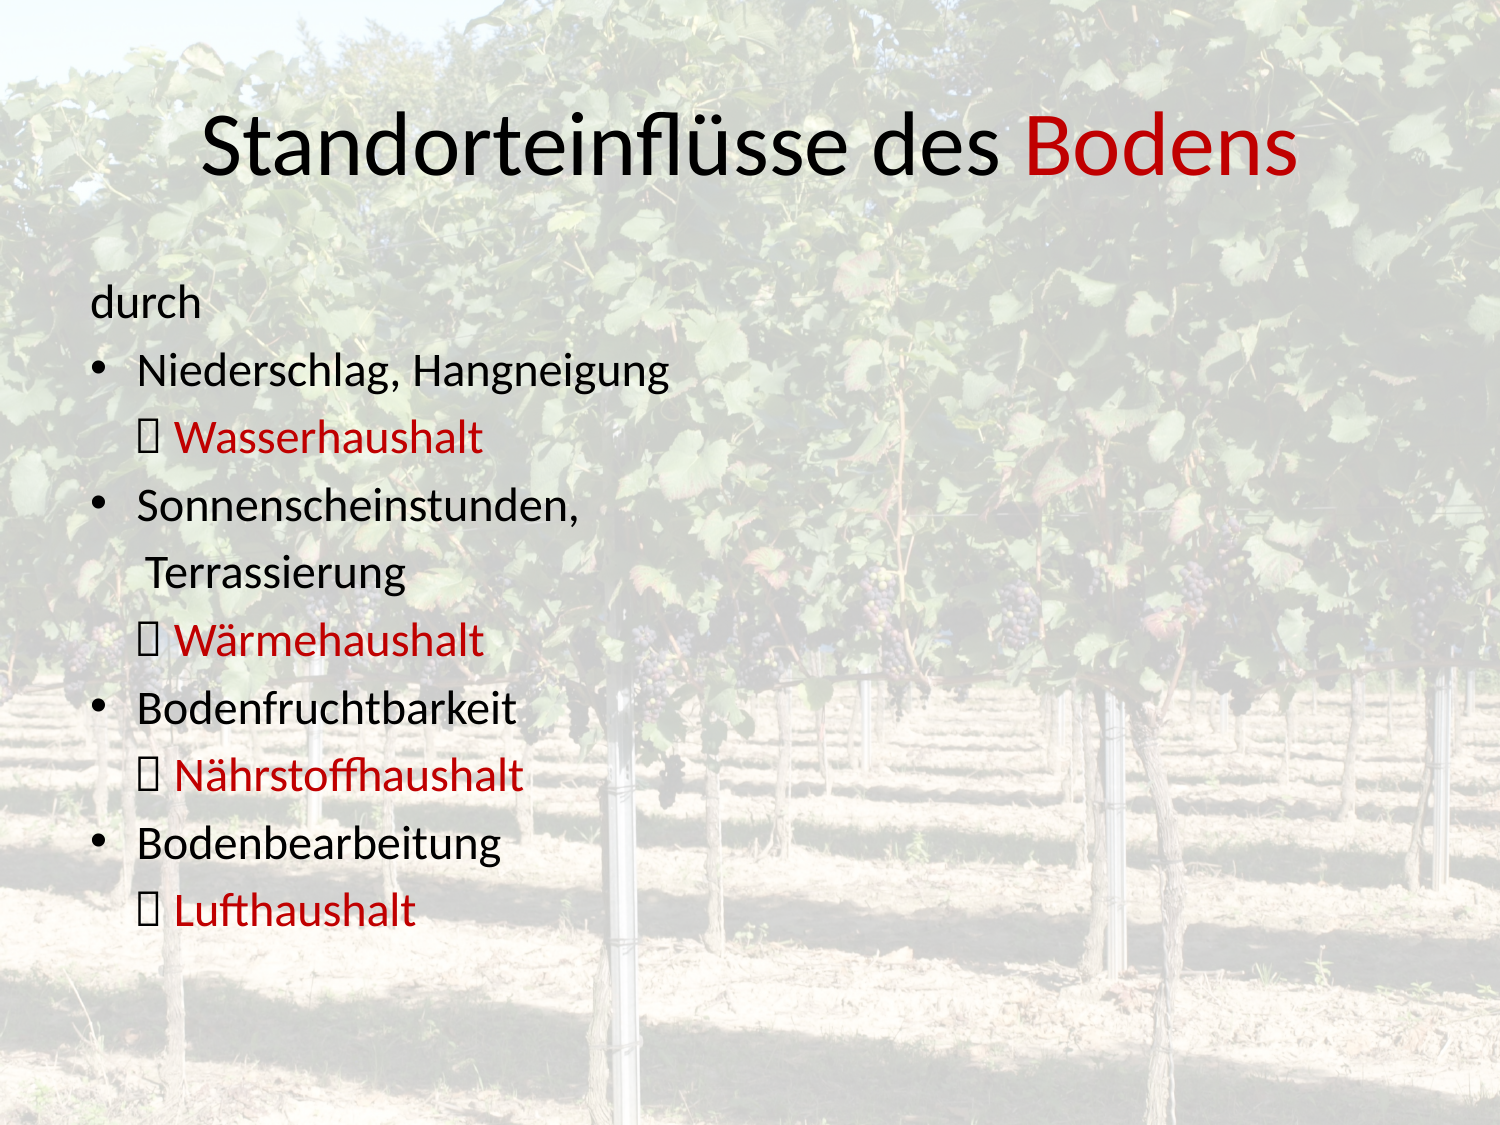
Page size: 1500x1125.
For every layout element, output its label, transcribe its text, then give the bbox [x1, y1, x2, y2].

list durch Niederschlag, Hangneigung  Wasserhaushalt Sonnenscheinstunden, Terrassierung  Wärmehaushalt Bodenfruchtbarkeit  Nährstoffhaushalt Bodenbearbeitung  Lufthaushalt [75, 262, 821, 1005]
title Standorteinflüsse des Bodens [75, 45, 1425, 233]
